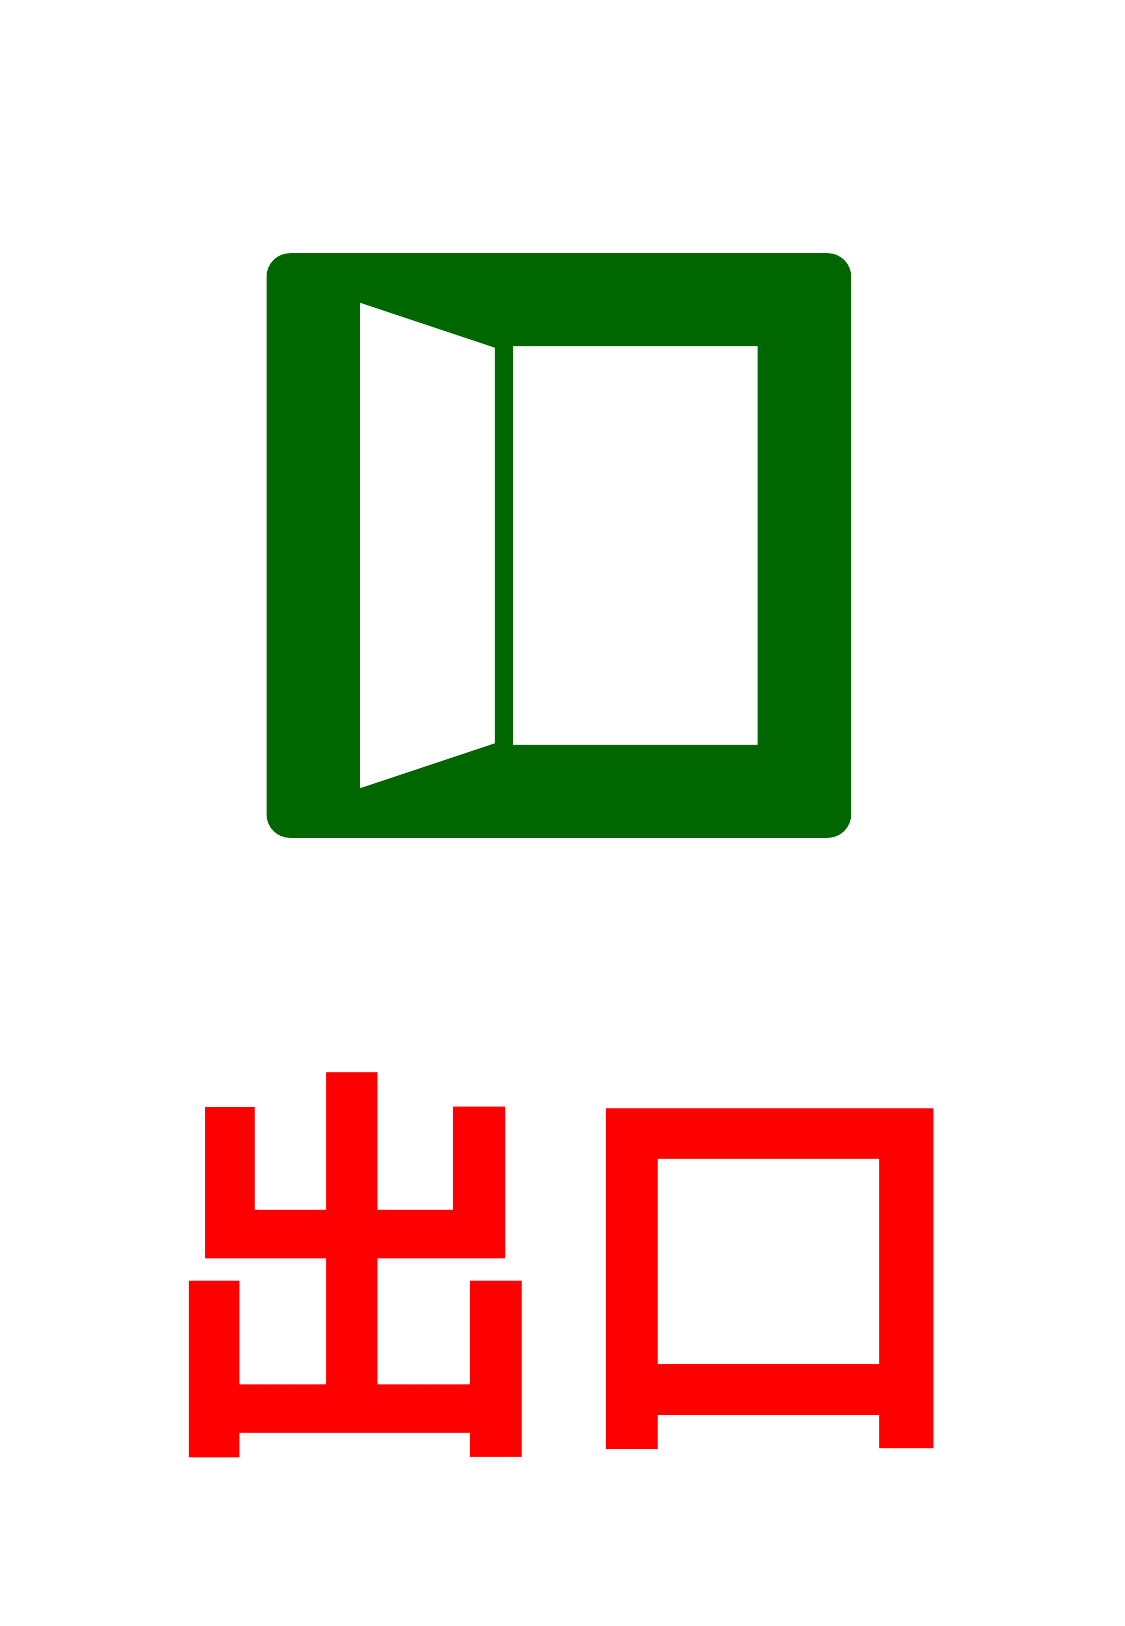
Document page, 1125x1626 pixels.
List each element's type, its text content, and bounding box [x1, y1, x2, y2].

text_box [264, 251, 854, 840]
text_box 出口 [0, 998, 1125, 1511]
